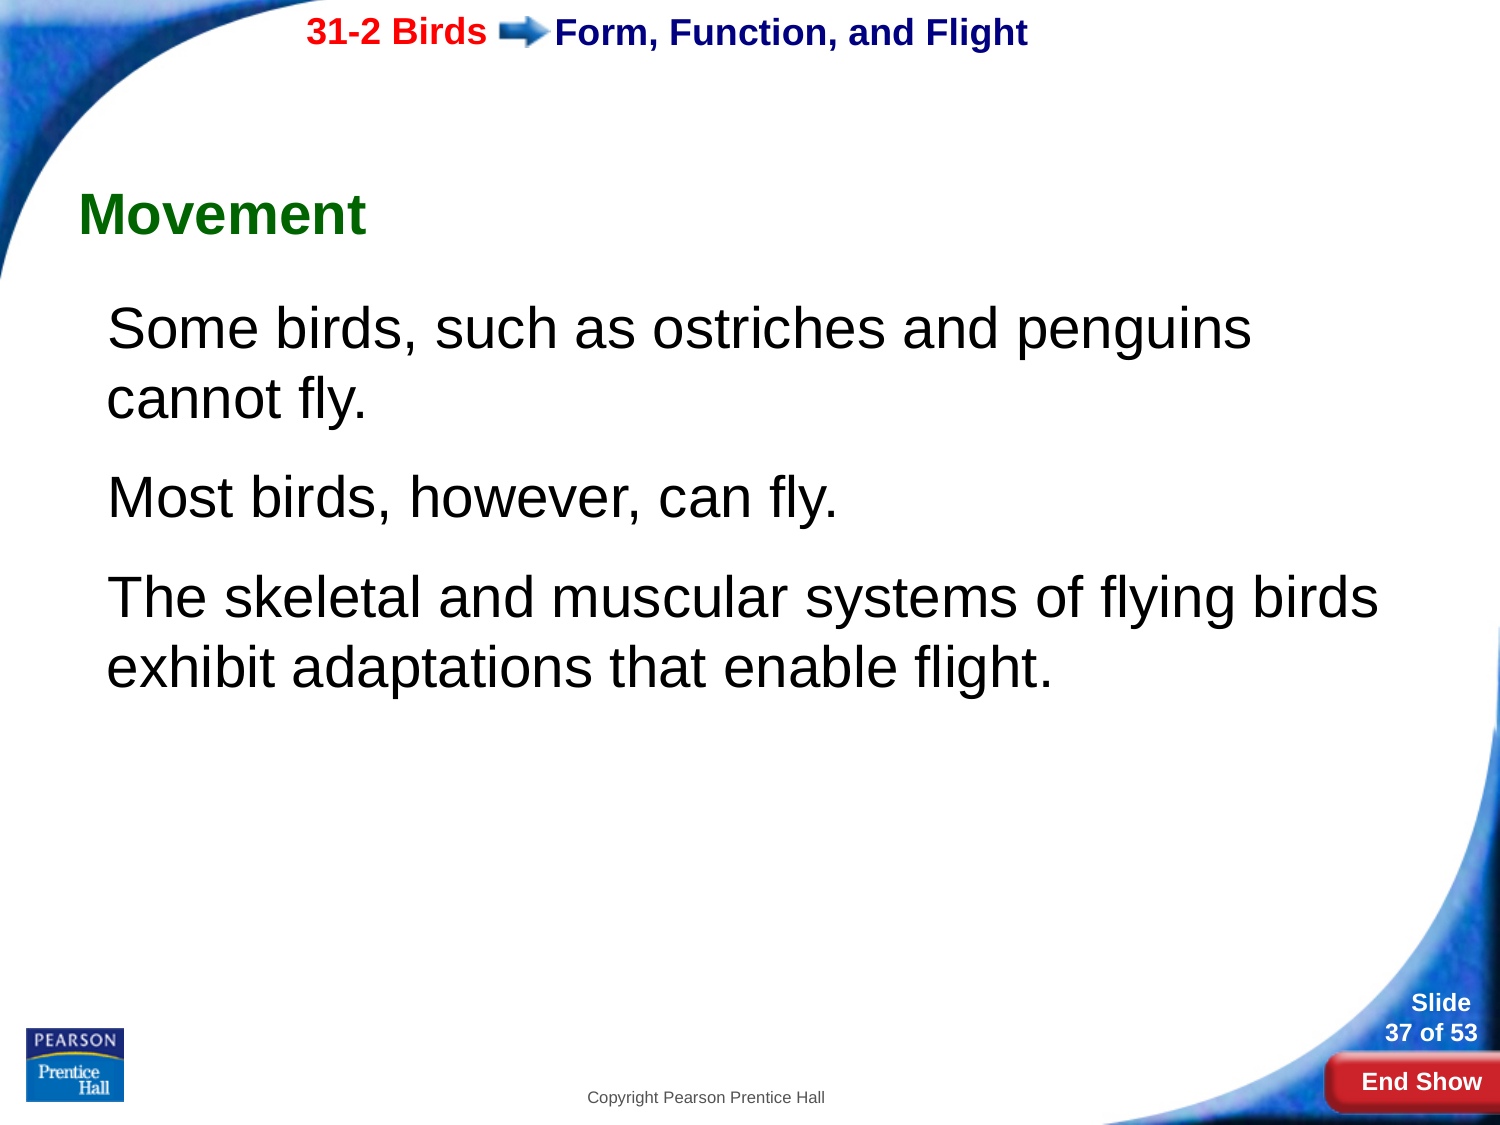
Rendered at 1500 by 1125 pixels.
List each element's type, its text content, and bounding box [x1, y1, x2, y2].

title Form, Function, and Flight [539, 0, 1209, 76]
footer Copyright Pearson Prentice Hall [468, 1078, 945, 1105]
picture [0, 0, 1500, 1125]
list Movement Some birds, such as ostriches and penguins cannot fly. Most birds, however, can fly. The skeletal and muscular systems of flying birds exhibit adaptations that enable flight. [44, 179, 1448, 976]
